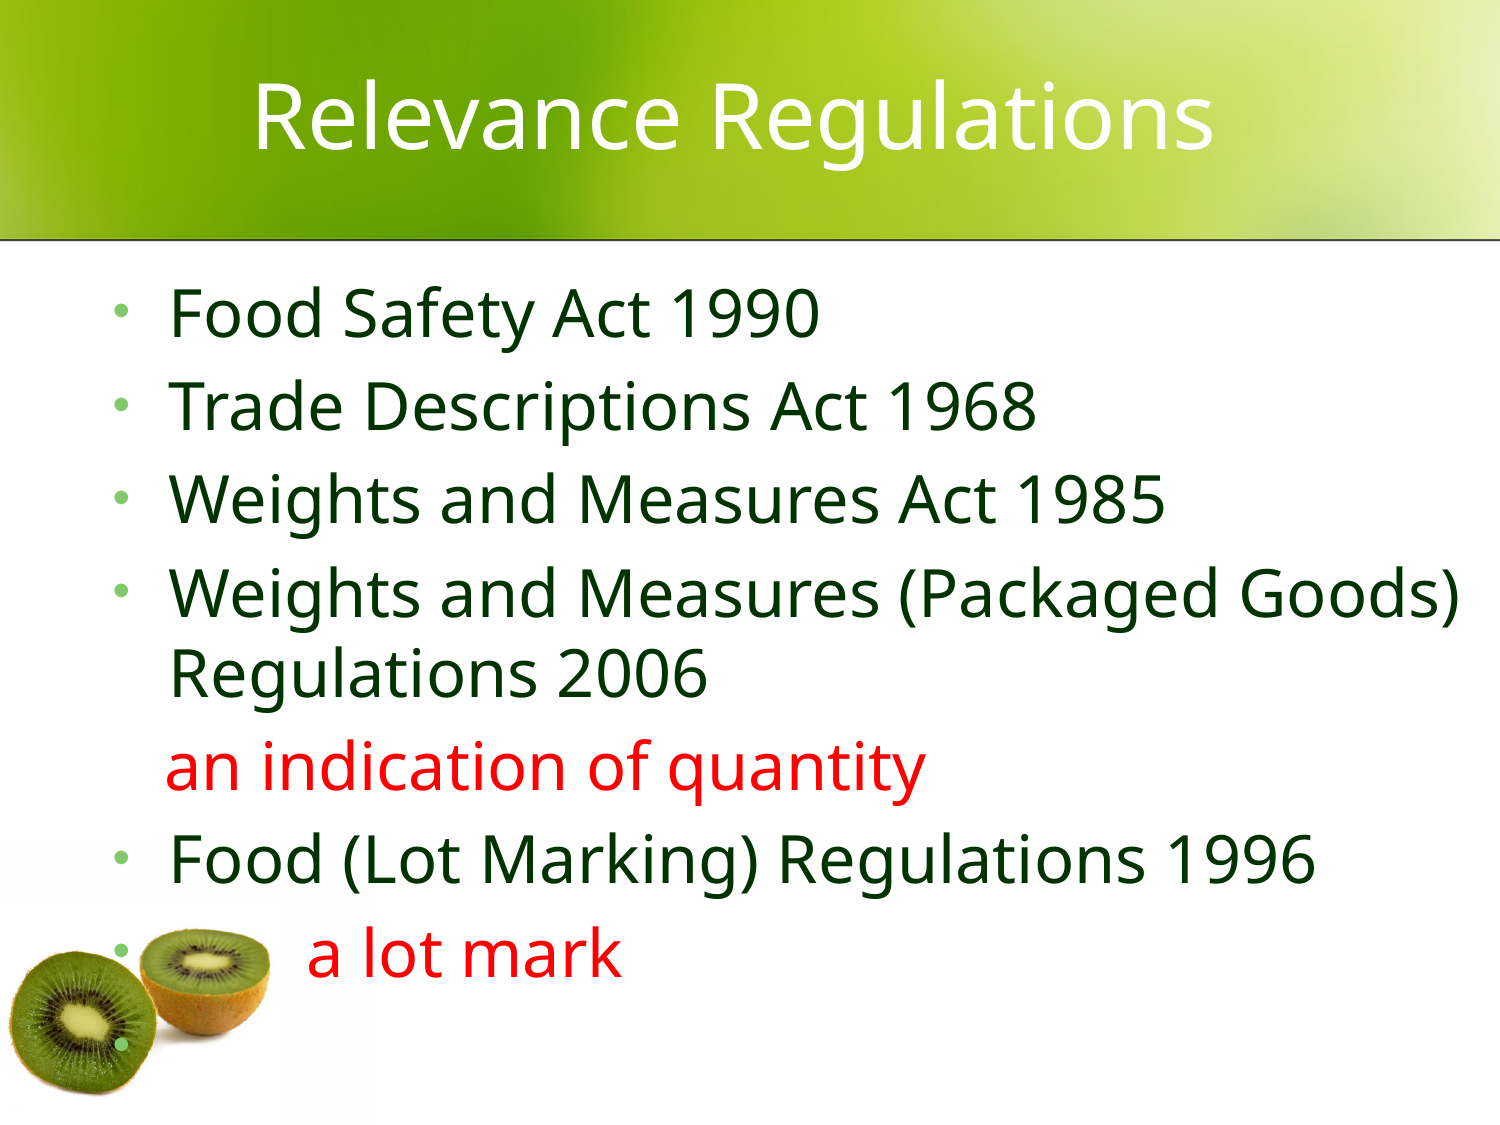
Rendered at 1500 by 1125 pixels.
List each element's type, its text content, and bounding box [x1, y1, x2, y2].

title Relevance Regulations [46, 37, 1423, 188]
list Food Safety Act 1990 Trade Descriptions Act 1968 Weights and Measures Act 1985 Weights and Measures (Packaged Goods) Regulations 2006 an indication of quantity Food (Lot Marking) Regulations 1996 a lot mark [97, 263, 1500, 926]
picture [0, 0, 1500, 1125]
